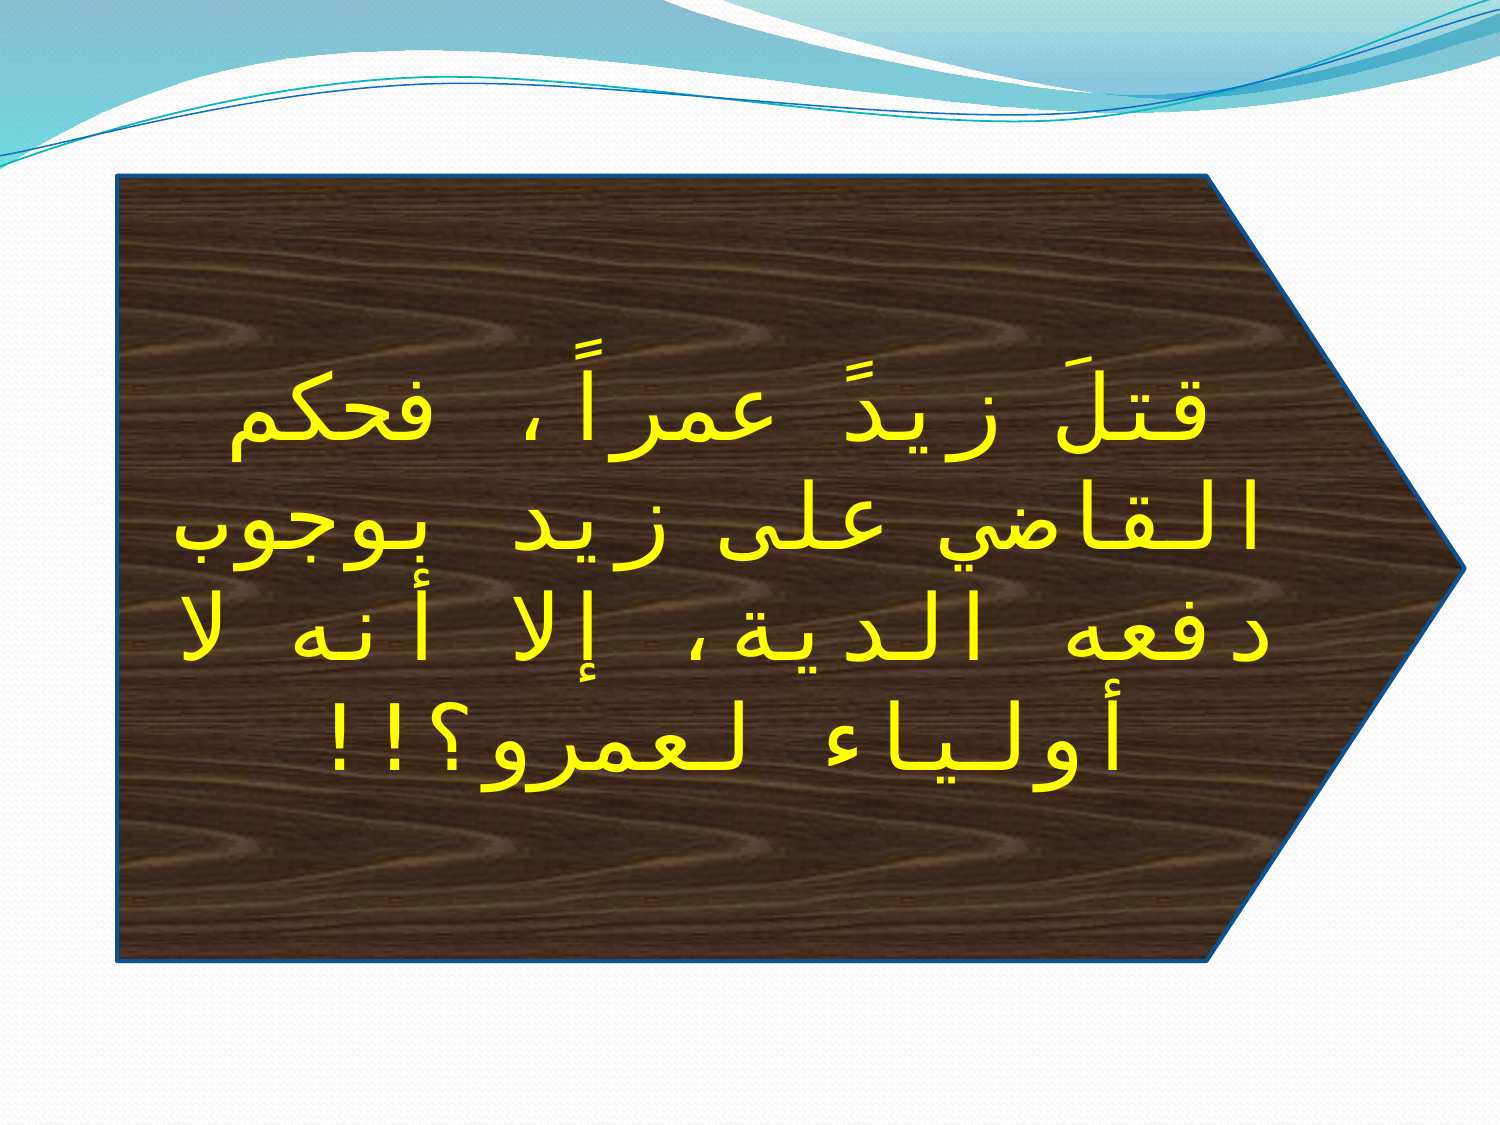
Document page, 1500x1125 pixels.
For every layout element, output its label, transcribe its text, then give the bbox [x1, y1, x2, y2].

text_box قتلَ زيدً عمراً، فحكم القاضي على زيد بوجوب دفعه الدية، إلا أنه لا أولياء لعمرو؟!! [115, 173, 1467, 964]
